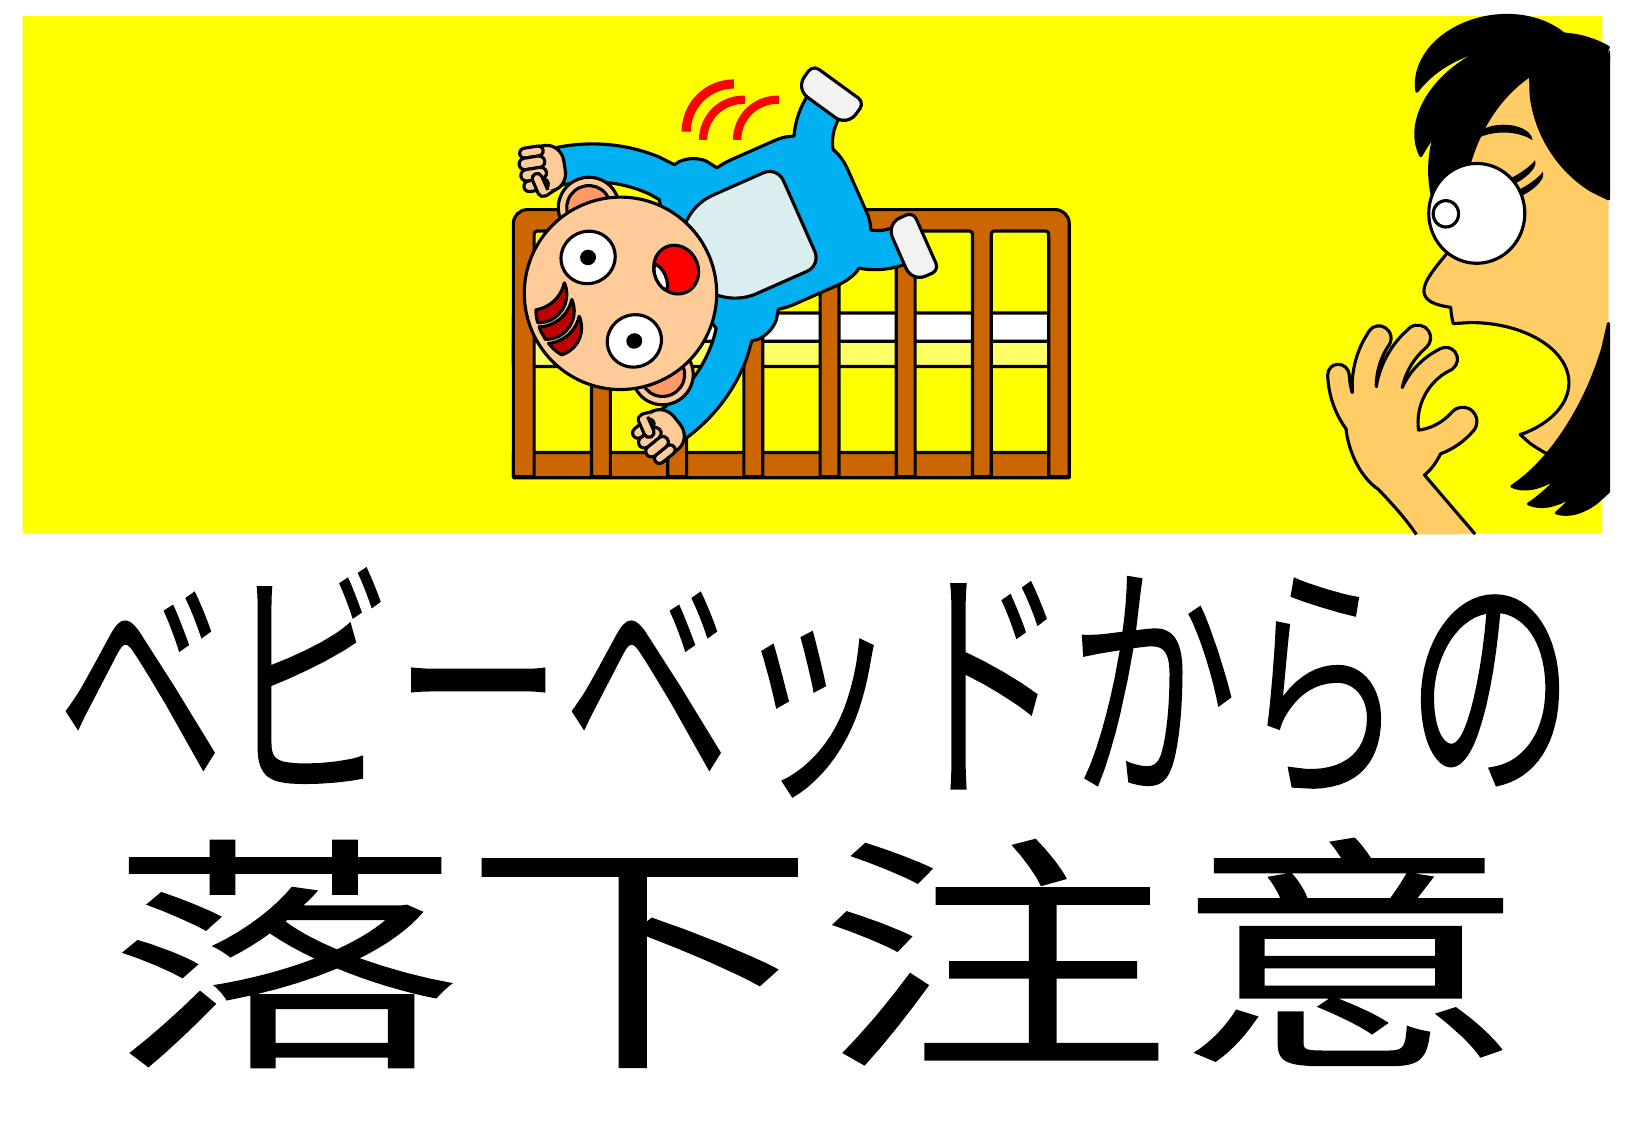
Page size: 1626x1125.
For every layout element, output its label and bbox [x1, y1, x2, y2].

text_box [20, 14, 1344, 535]
text_box [1349, 0, 1625, 548]
text_box [513, 61, 1070, 478]
